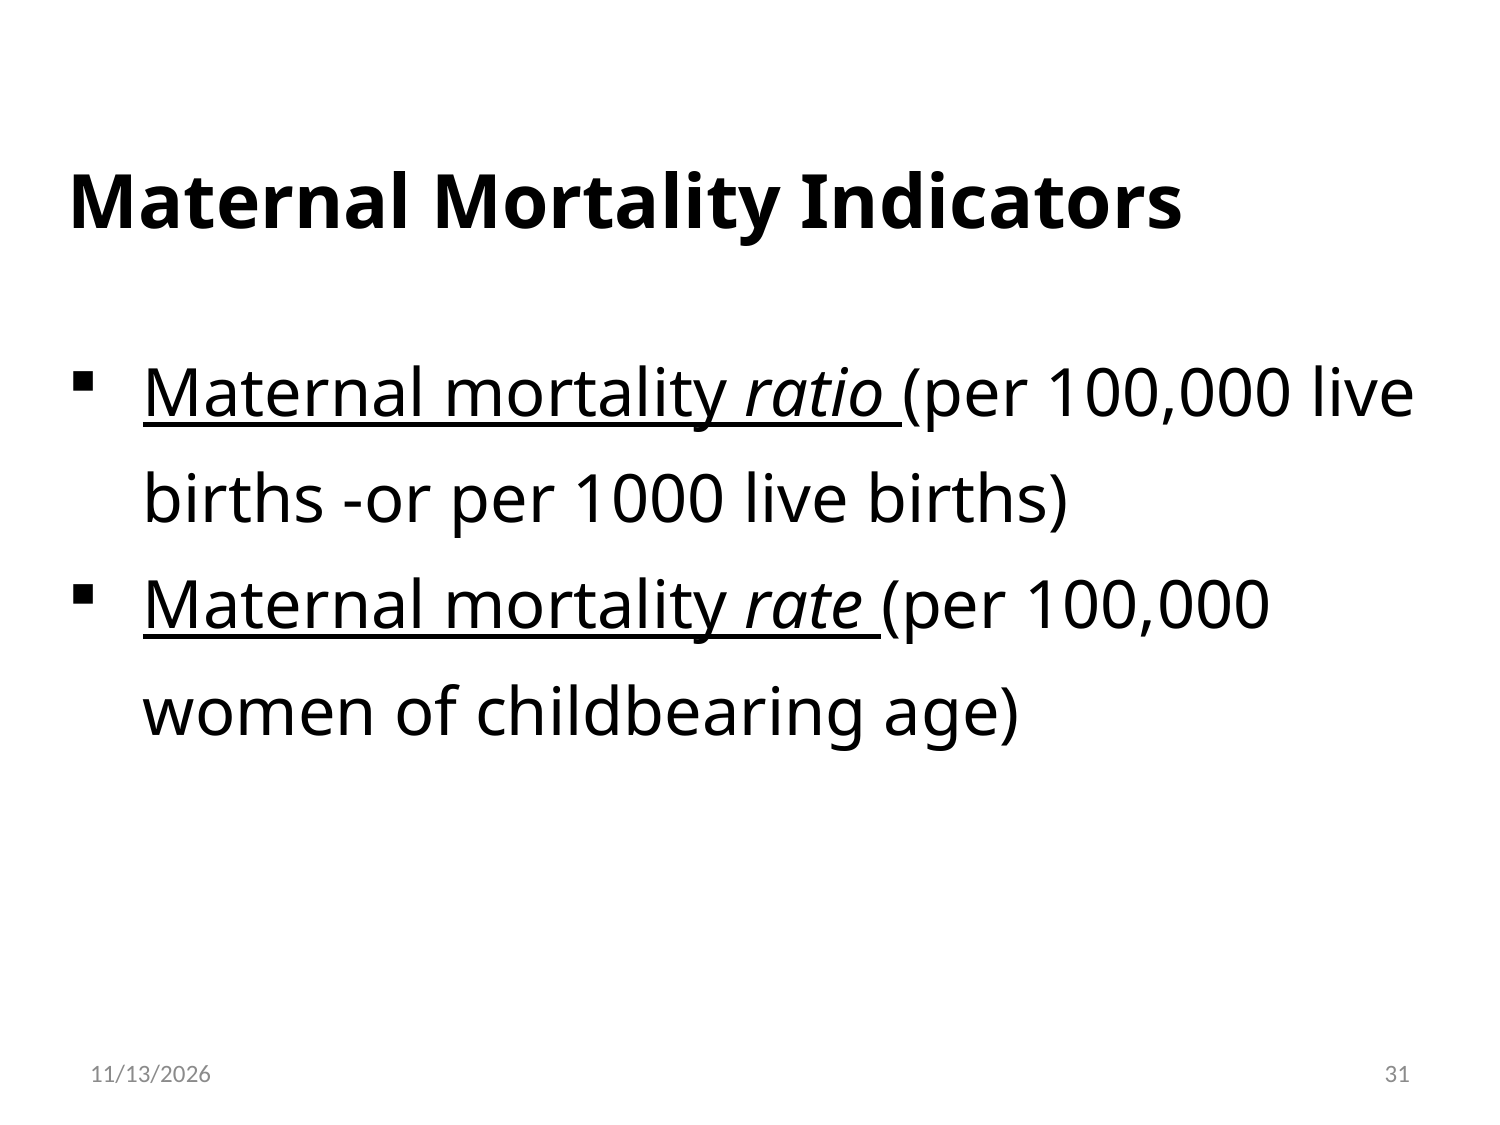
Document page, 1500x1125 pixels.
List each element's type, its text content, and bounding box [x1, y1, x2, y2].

text_box Maternal Mortality Indicators Maternal mortality ratio (per 100,000 live births -or per 1000 live births) Maternal mortality rate (per 100,000 women of childbearing age) [53, 66, 1459, 836]
slide_number 31 [1074, 1042, 1425, 1103]
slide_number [75, 1042, 425, 1103]
